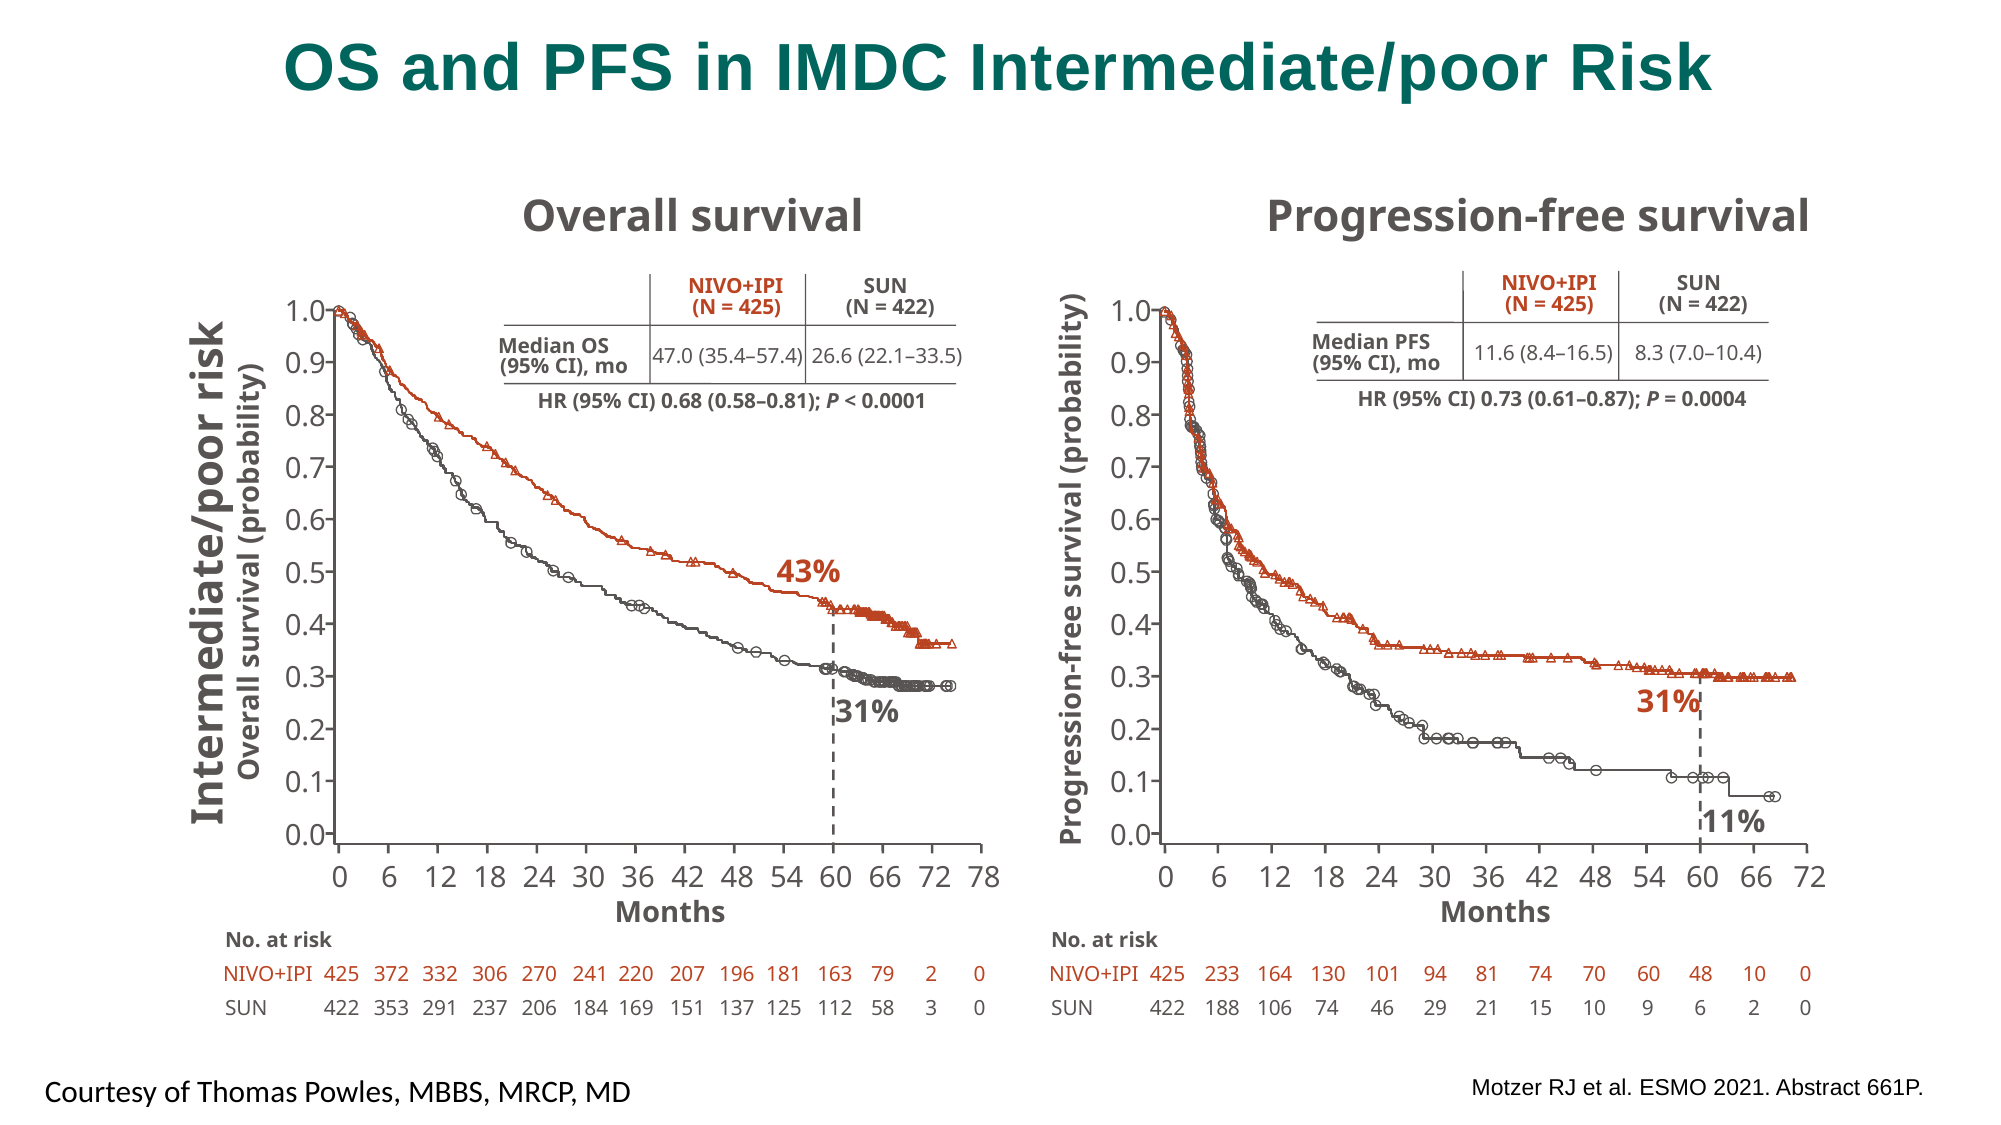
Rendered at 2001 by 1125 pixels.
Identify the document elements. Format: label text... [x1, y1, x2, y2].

text_box Motzer RJ et al. ESMO 2021. Abstract 661P. [1456, 1068, 2000, 1109]
title OS and PFS in IMDC Intermediate/poor Risk [61, 13, 1938, 125]
text_box Courtesy of Thomas Powles, MBBS, MRCP, MD [30, 1064, 1033, 1117]
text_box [178, 186, 1826, 1021]
